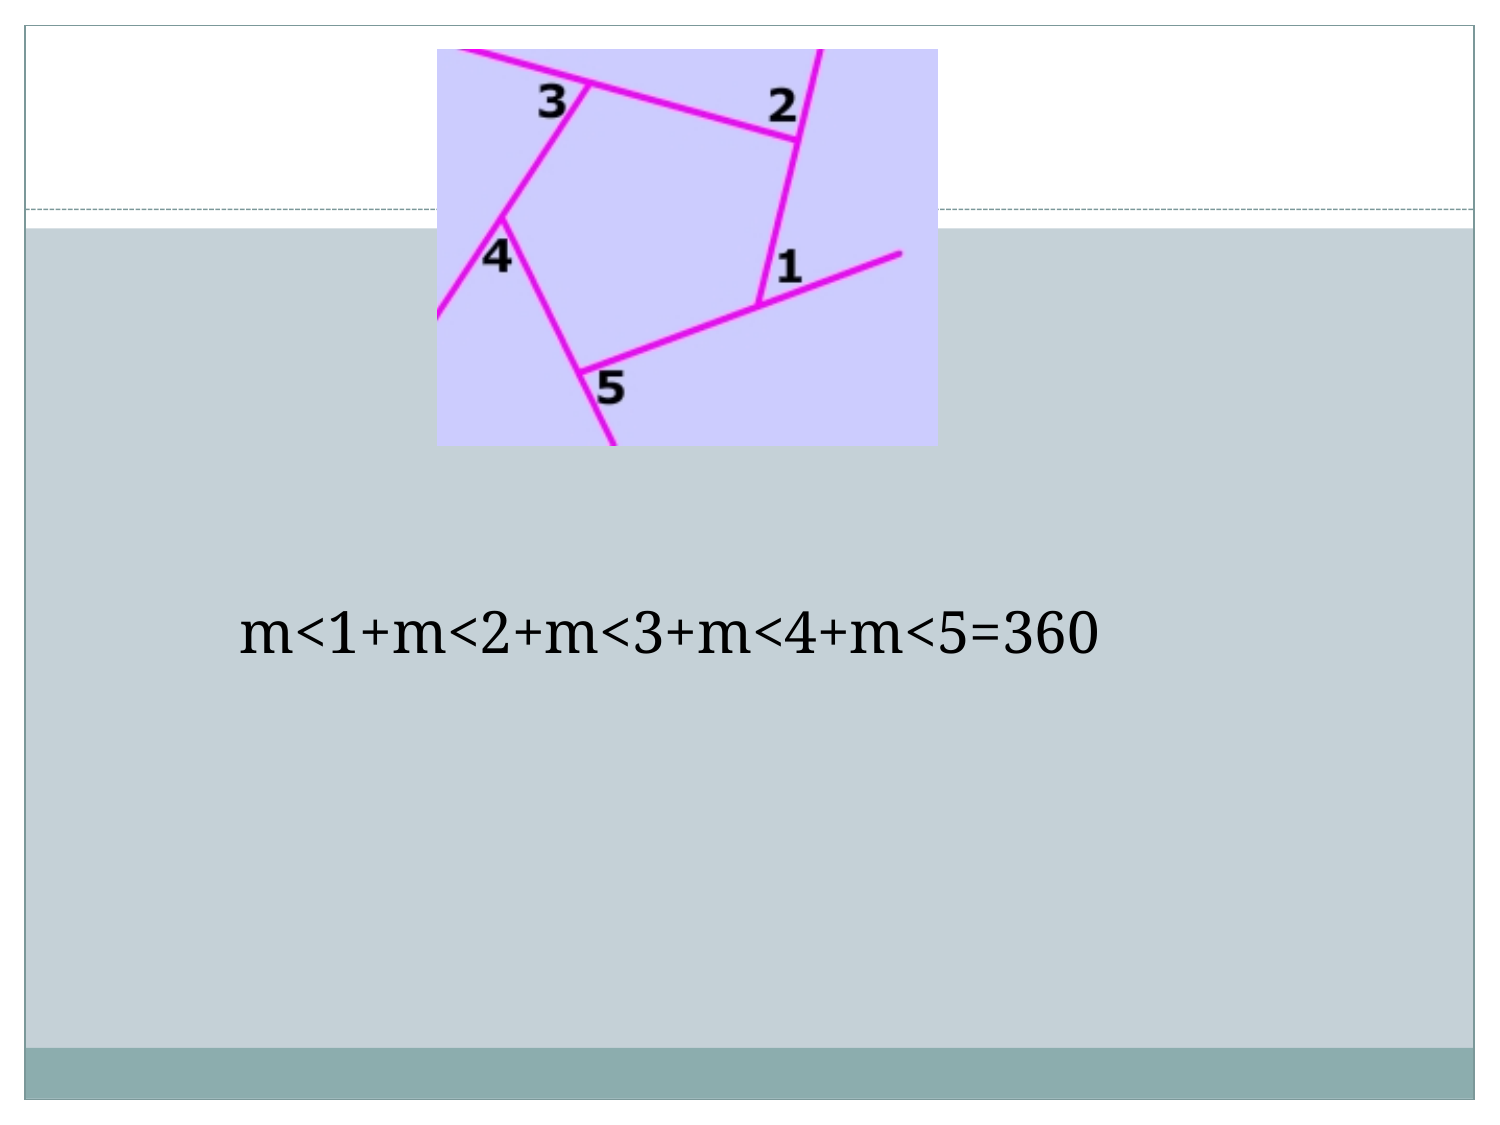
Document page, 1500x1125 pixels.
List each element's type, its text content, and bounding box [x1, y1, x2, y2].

text_box m<1+m<2+m<3+m<4+m<5=360 [224, 587, 1275, 673]
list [437, 49, 938, 447]
